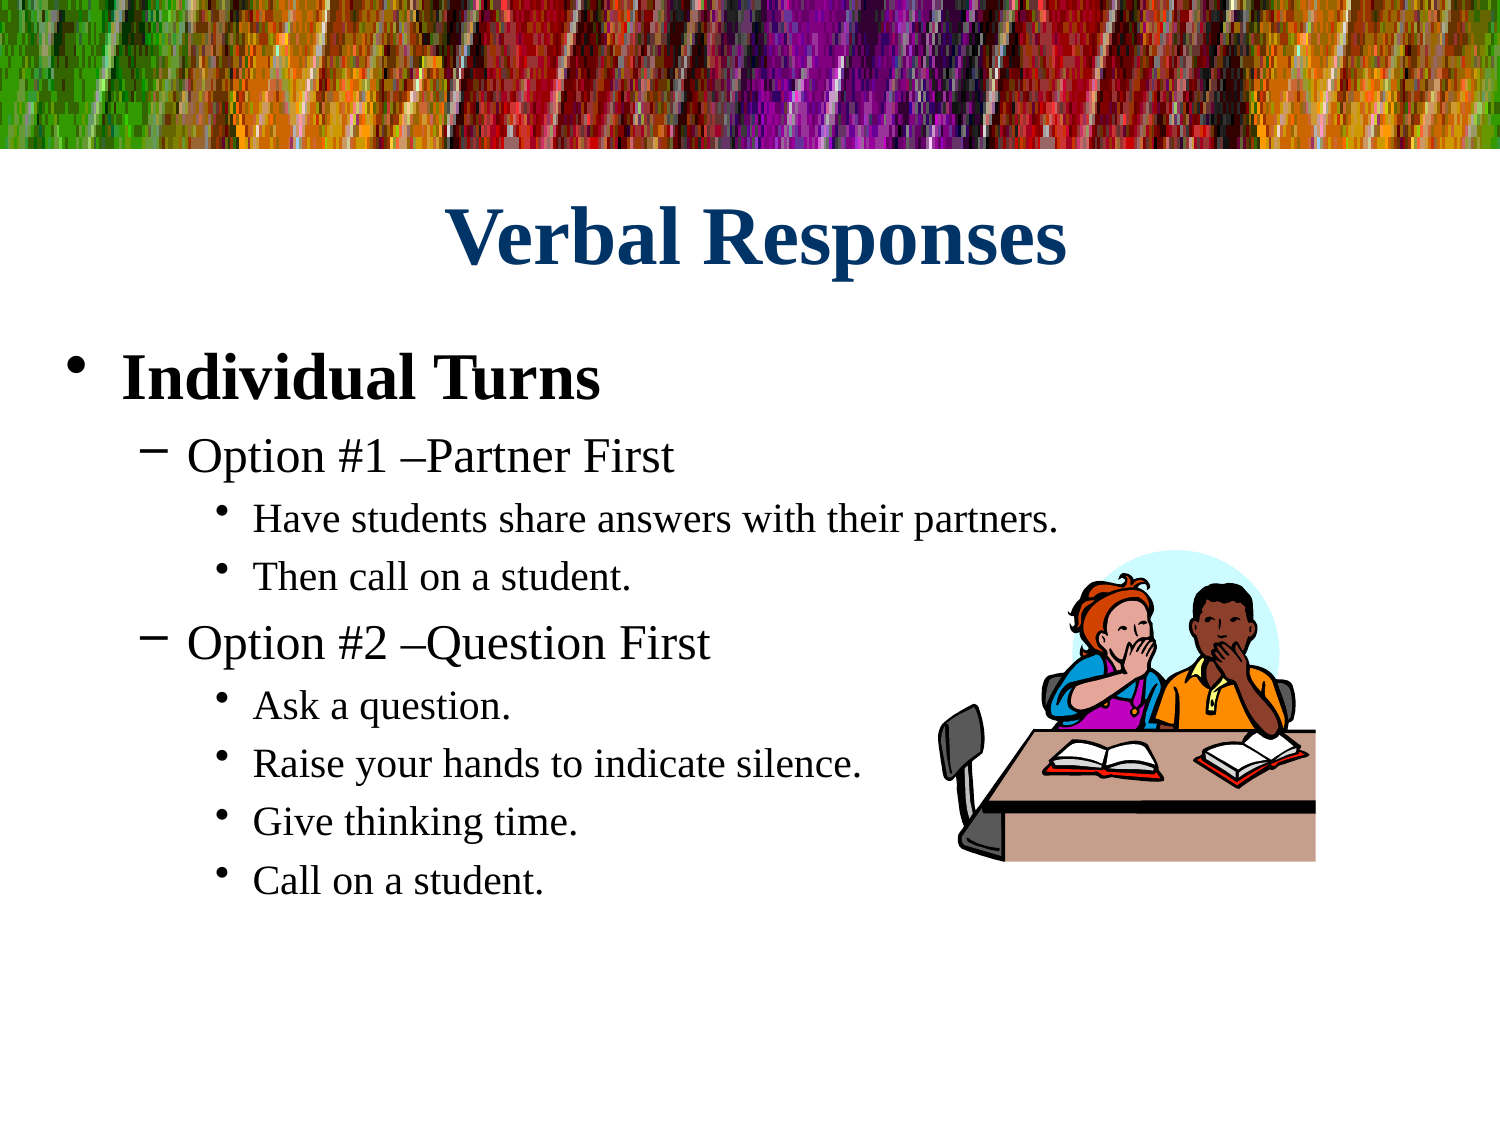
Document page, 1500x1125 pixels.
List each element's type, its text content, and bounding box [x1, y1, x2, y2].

title Verbal Responses [49, 137, 1463, 324]
picture [0, 0, 1500, 149]
list Individual Turns Option #1 –Partner First Have students share answers with their partners. Then call on a student. Option #2 –Question First Ask a question. Raise your hands to indicate silence. Give thinking time. Call on a student. [49, 324, 1463, 1001]
picture [937, 549, 1316, 863]
